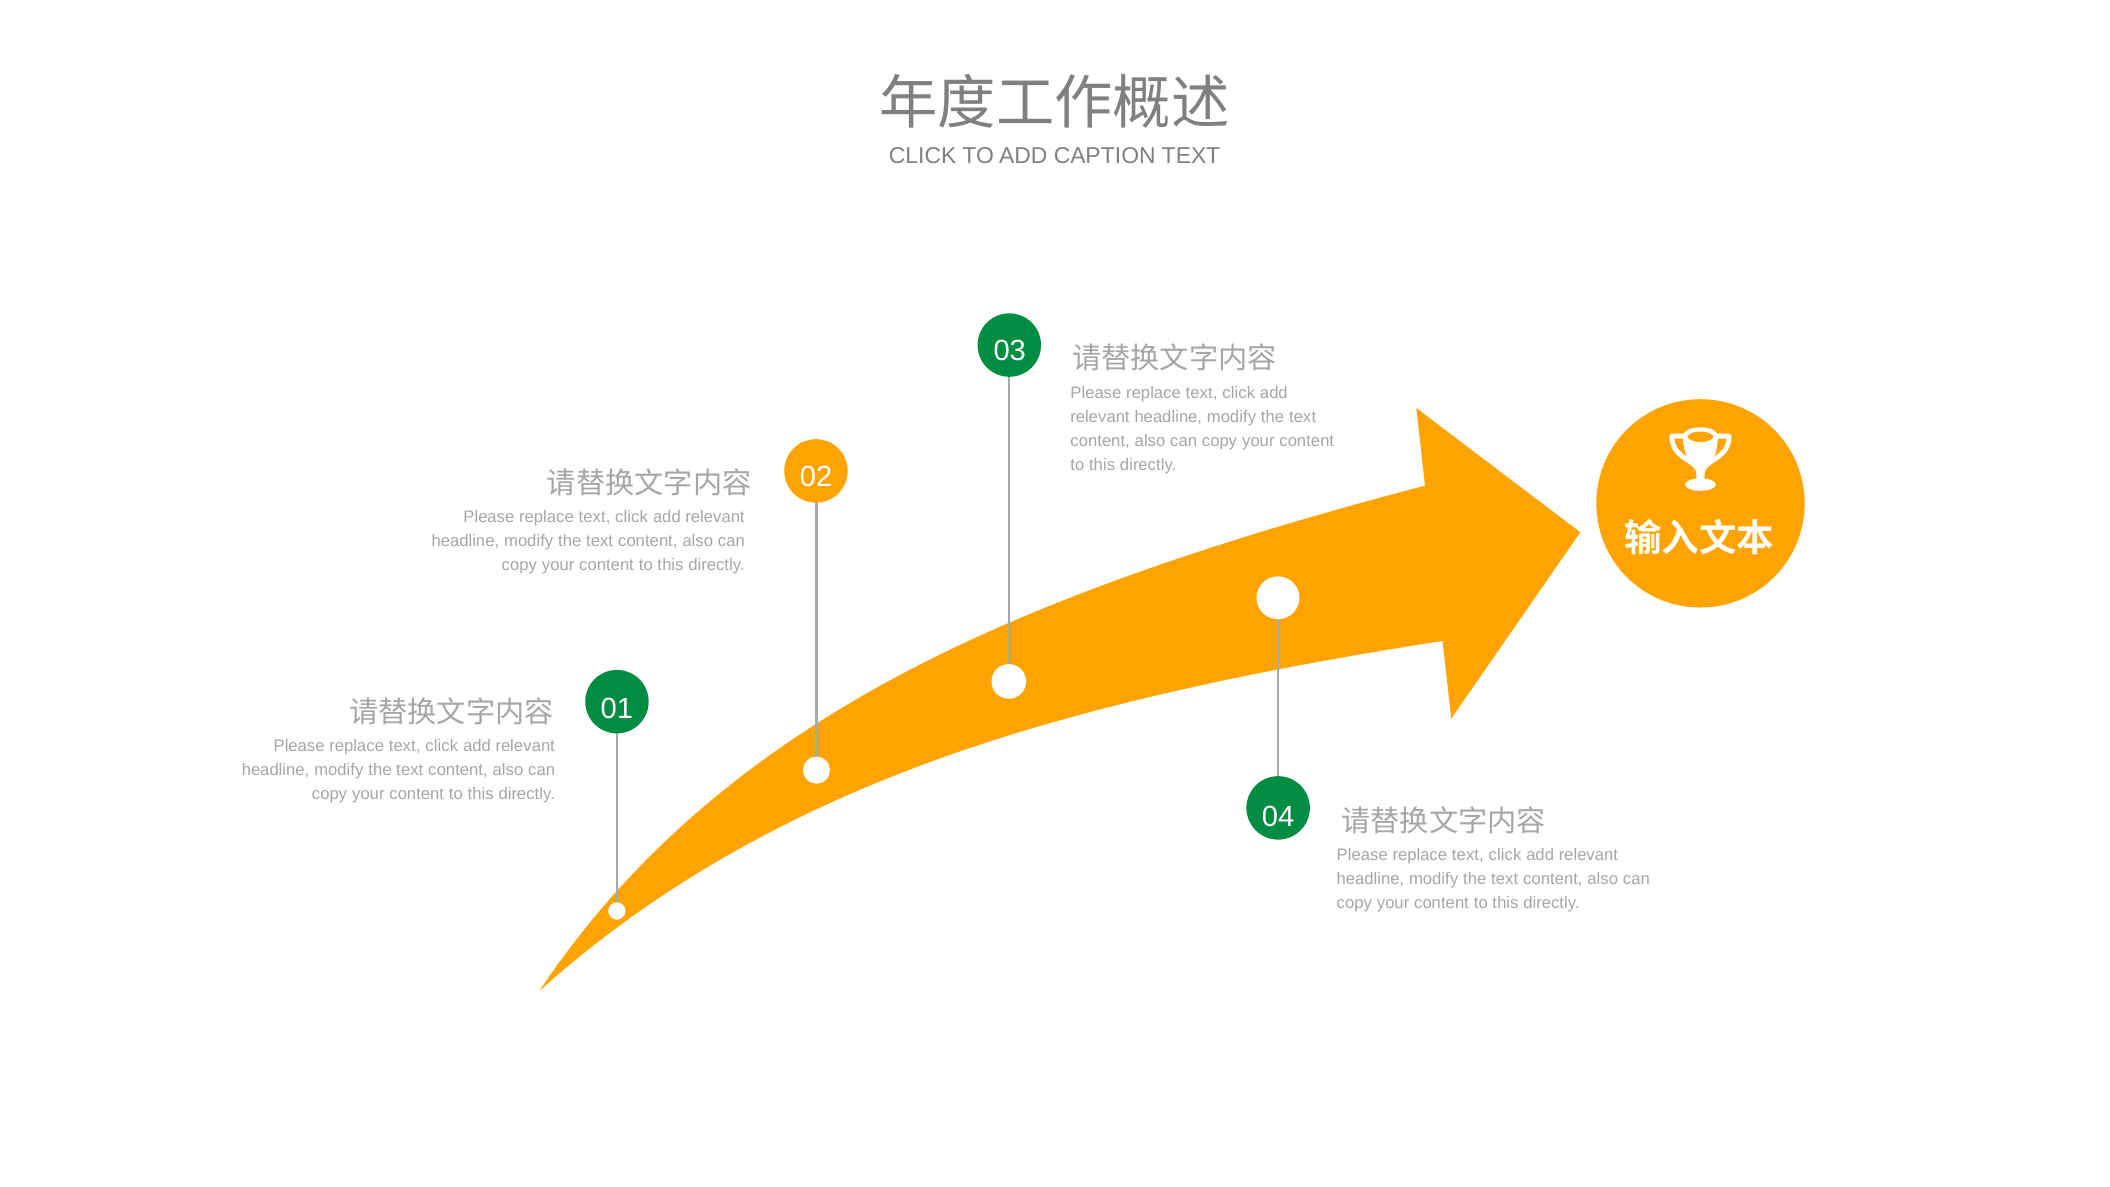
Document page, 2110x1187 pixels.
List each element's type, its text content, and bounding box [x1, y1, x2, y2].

text_box [784, 439, 848, 503]
text_box [1596, 399, 1805, 608]
text_box [977, 313, 1042, 377]
text_box 01 [597, 680, 637, 727]
text_box 年度工作概述 [865, 65, 1245, 136]
text_box [1261, 835, 1295, 840]
text_box [991, 664, 1027, 699]
text_box 04 [1258, 787, 1298, 835]
text_box Please replace text, click add relevant headline, modify the text content, also can copy your content to this directly. [1070, 378, 1352, 474]
text_box 请替换文字内容 [494, 457, 752, 500]
text_box [539, 408, 1581, 991]
text_box Please replace text, click add relevant headline, modify the text content, also can copy your content to this directly. [406, 501, 746, 574]
text_box CLICK TO ADD CAPTION TEXT [865, 140, 1245, 168]
text_box 输入文本 [1622, 499, 1776, 561]
text_box [608, 902, 626, 920]
text_box [1669, 427, 1732, 491]
text_box 请替换文字内容 [315, 686, 554, 729]
text_box [585, 669, 649, 734]
text_box [1246, 776, 1310, 833]
text_box 请替换文字内容 [1072, 332, 1294, 375]
text_box 02 [796, 447, 836, 495]
text_box 03 [990, 321, 1030, 369]
text_box 请替换文字内容 [1341, 795, 1563, 838]
text_box [803, 756, 831, 784]
text_box Please replace text, click add relevant headline, modify the text content, also can copy your content to this directly. [1336, 839, 1676, 912]
text_box Please replace text, click add relevant headline, modify the text content, also can copy your content to this directly. [216, 730, 556, 803]
text_box [1256, 576, 1300, 620]
